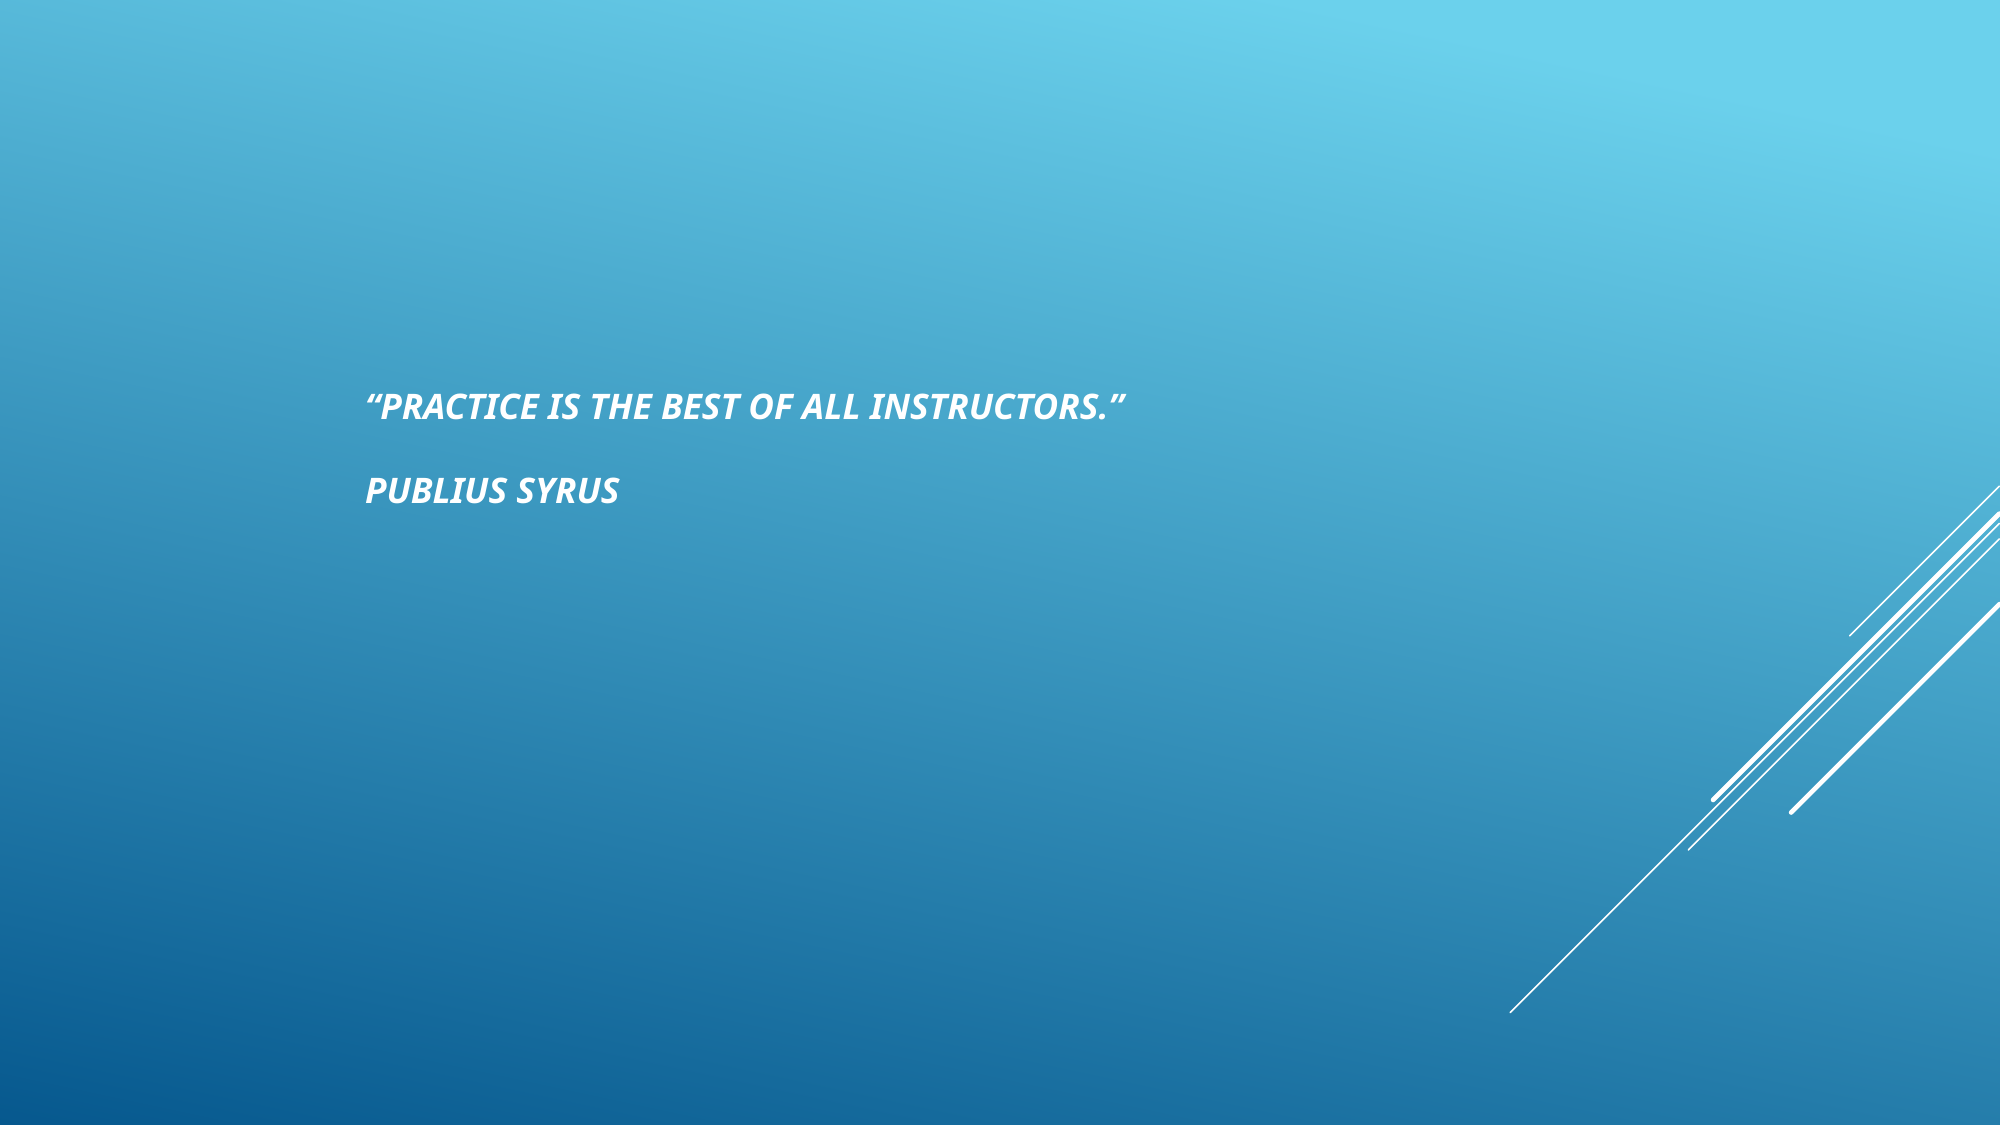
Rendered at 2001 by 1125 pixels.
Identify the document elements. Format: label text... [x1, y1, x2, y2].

title “Practice is the best of all instructors.” Publius Syrus [350, 375, 1625, 563]
